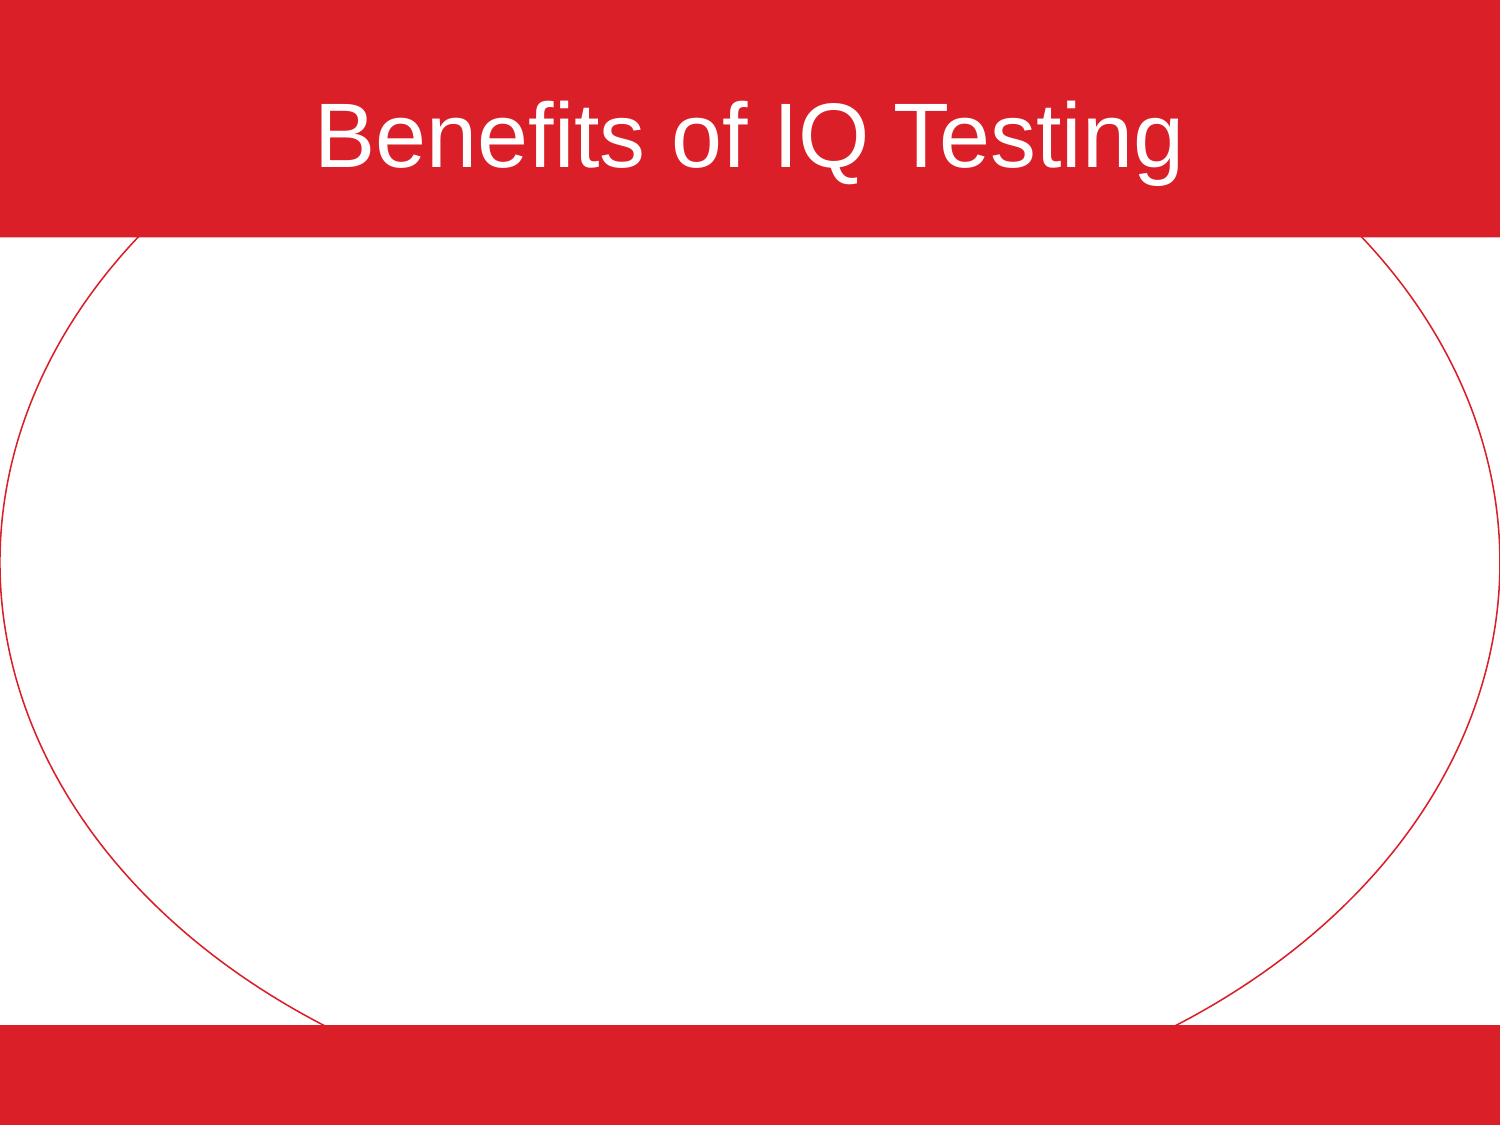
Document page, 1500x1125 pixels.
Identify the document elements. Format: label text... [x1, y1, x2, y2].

title Benefits of IQ Testing [74, 37, 1426, 226]
